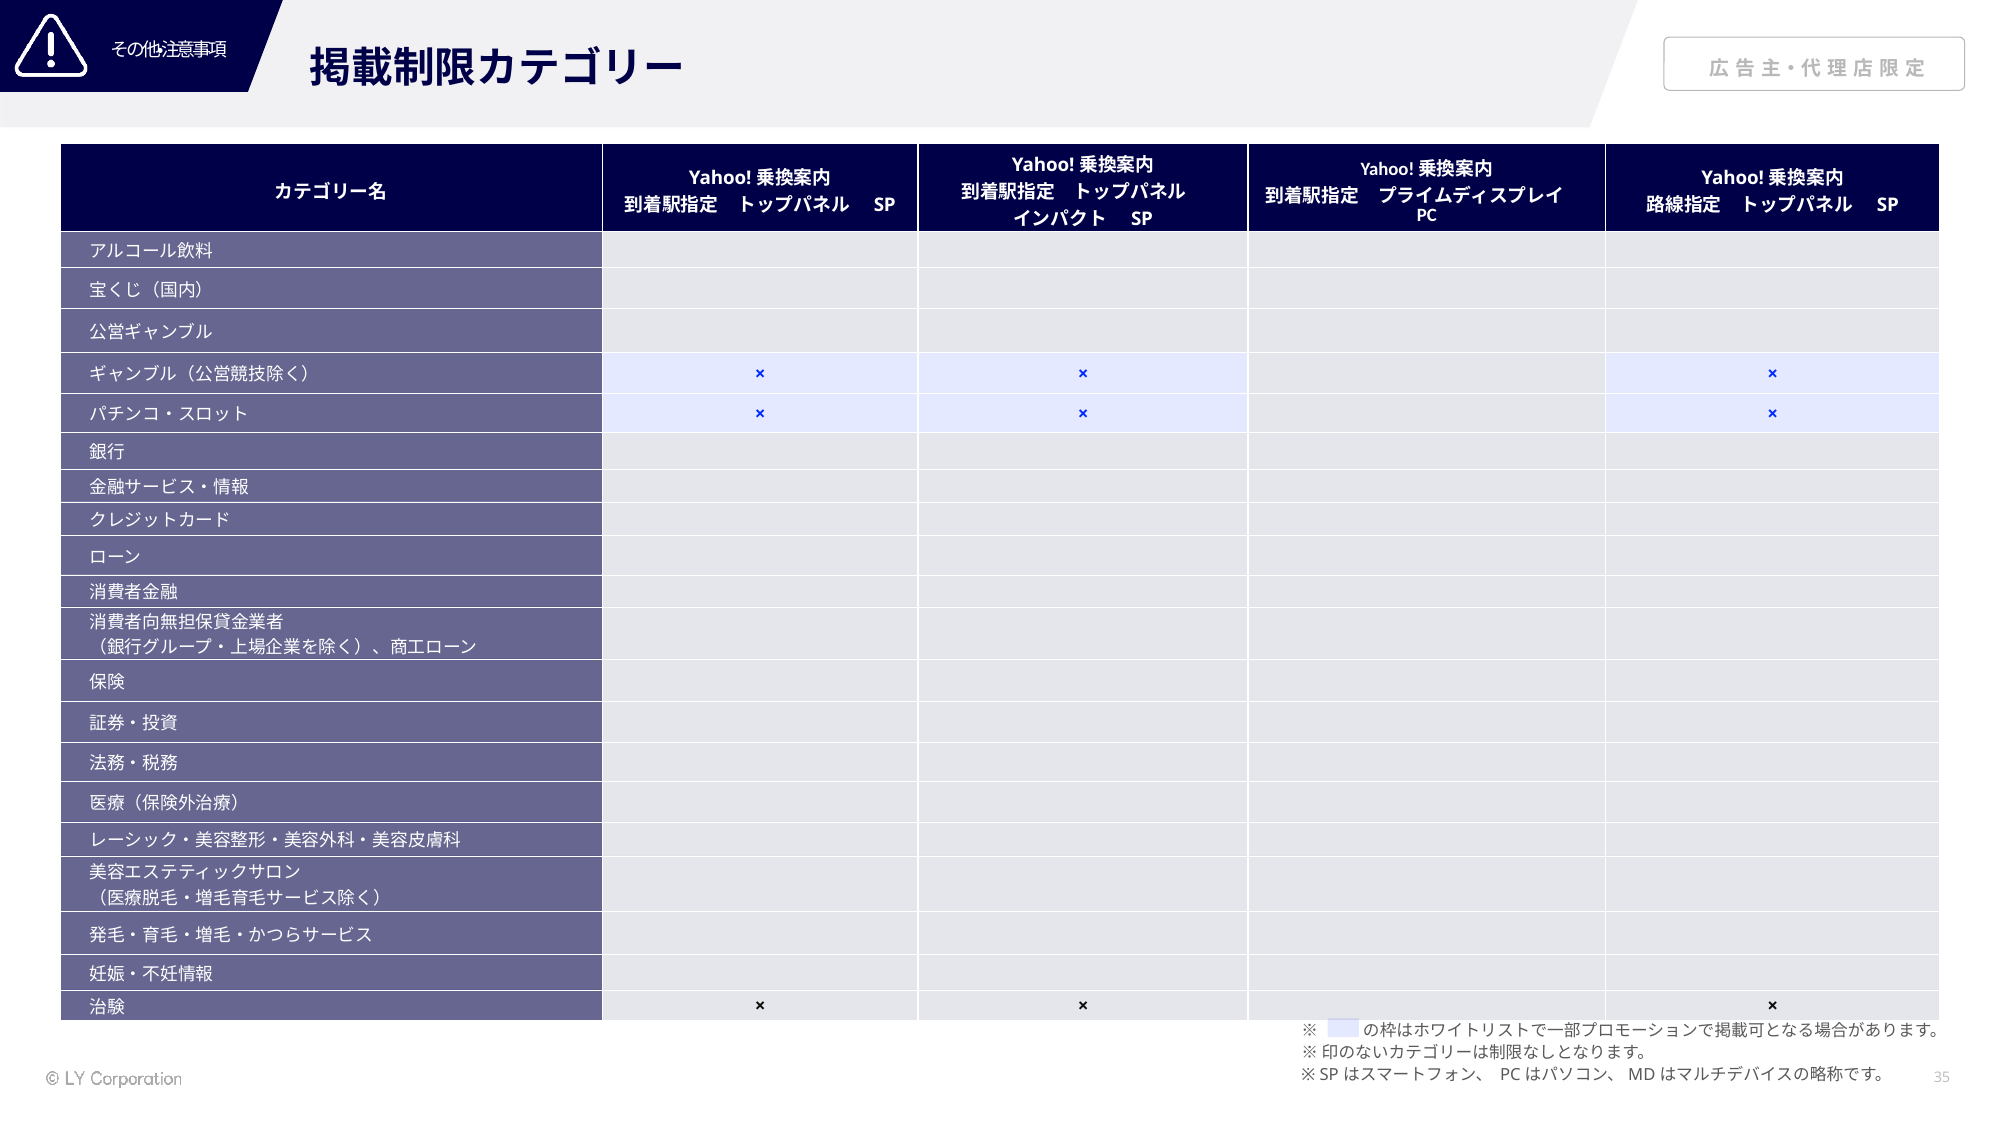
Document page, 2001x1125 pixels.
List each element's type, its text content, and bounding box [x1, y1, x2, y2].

table_cell [919, 857, 1247, 911]
picture [9, 5, 92, 87]
table_cell 発毛・育毛・増毛・かつらサービス [61, 912, 602, 954]
table_cell [1249, 268, 1605, 308]
table_cell × [603, 991, 917, 1020]
table_cell 医療（保険外治療） [61, 782, 602, 822]
table_cell [603, 268, 917, 308]
list その他・注意事項 [97, 13, 240, 81]
table_cell [1606, 470, 1939, 502]
table_cell レーシック・美容整形・美容外科・美容皮膚科 [61, 823, 602, 856]
table_cell [1606, 743, 1939, 781]
table_cell [1249, 991, 1605, 1020]
table_cell 銀行 [61, 433, 602, 469]
table_cell [603, 823, 917, 856]
table_cell × [1606, 394, 1939, 432]
table_cell [919, 536, 1247, 575]
table_cell [1249, 232, 1605, 267]
table_header Yahoo!乗換案内 路線指定 トップパネル SP [1606, 144, 1939, 231]
table_cell パチンコ・スロット [61, 394, 602, 432]
table_header Yahoo!乗換案内 到着駅指定 トップパネル SP [603, 144, 917, 231]
table_cell [603, 309, 917, 352]
picture [46, 1071, 181, 1088]
table_cell [1606, 536, 1939, 575]
table_cell [603, 955, 917, 990]
table_cell アルコール飲料 [61, 232, 602, 267]
table_cell × [1606, 353, 1939, 393]
table_cell [1606, 309, 1939, 352]
table_cell [1606, 857, 1939, 911]
table_cell [1606, 782, 1939, 822]
table_cell 法務・税務 [61, 743, 602, 781]
table_cell [603, 576, 917, 607]
table_cell [603, 743, 917, 781]
table_cell [1606, 660, 1939, 701]
table_cell [1249, 536, 1605, 575]
table_cell [919, 232, 1247, 267]
table_cell [1249, 743, 1605, 781]
table_cell クレジットカード [61, 503, 602, 535]
table_cell [603, 782, 917, 822]
table_cell [603, 470, 917, 502]
table_cell × [919, 394, 1247, 432]
table_cell [1606, 503, 1939, 535]
table_header Yahoo!乗換案内 到着駅指定 トップパネル インパクト SP [919, 144, 1247, 231]
table_cell [1606, 955, 1939, 990]
table_cell [603, 912, 917, 954]
table_cell ローン [61, 536, 602, 575]
table_cell × [603, 394, 917, 432]
table_cell 消費者金融 [61, 576, 602, 607]
table_cell [1606, 433, 1939, 469]
table_cell [1606, 702, 1939, 742]
table_cell [603, 608, 917, 659]
table_cell [1249, 394, 1605, 432]
table_cell [919, 782, 1247, 822]
table_header Yahoo!乗換案内 到着駅指定 プライムディスプレイ PC [1249, 144, 1605, 231]
table_cell ギャンブル（公営競技除く） [61, 353, 602, 393]
table_cell [919, 955, 1247, 990]
table_cell [1606, 268, 1939, 308]
table_cell [919, 912, 1247, 954]
table_cell [1249, 955, 1605, 990]
table_cell [1606, 232, 1939, 267]
table_cell [1606, 823, 1939, 856]
table_cell [1249, 608, 1605, 659]
table_cell [603, 857, 917, 911]
table_cell 治験 [61, 991, 602, 1020]
text_box ※ の枠はホワイトリストで一部プロモーションで掲載可となる場合があります。 ※ 印のないカテゴリーは制限なしとなります。 ※ SPはスマートフォン、 PCはパソコン、MDはマルチデバイスの略称です。 [1301, 1018, 1988, 1085]
table_cell [1249, 782, 1605, 822]
table_cell [919, 823, 1247, 856]
table_cell [1249, 470, 1605, 502]
table_cell [1249, 309, 1605, 352]
table_cell [603, 660, 917, 701]
table_cell [603, 433, 917, 469]
table_cell [1249, 503, 1605, 535]
table_cell [919, 702, 1247, 742]
table_cell [919, 309, 1247, 352]
table_cell [603, 702, 917, 742]
table_cell [919, 576, 1247, 607]
table_cell [1249, 912, 1605, 954]
table_cell × [603, 353, 917, 393]
list 掲載制限カテゴリー [309, 41, 1645, 97]
table_cell [1249, 433, 1605, 469]
table_cell [1606, 576, 1939, 607]
table_cell [603, 232, 917, 267]
table_cell [1249, 660, 1605, 701]
table_cell [603, 536, 917, 575]
table_cell [1606, 608, 1939, 659]
table_cell [919, 503, 1247, 535]
table_cell 宝くじ（国内） [61, 268, 602, 308]
table_cell [1249, 576, 1605, 607]
table_cell × [919, 991, 1247, 1020]
table_cell 妊娠・不妊情報 [61, 955, 602, 990]
table_cell [1249, 353, 1605, 393]
table_cell [919, 433, 1247, 469]
table_cell [1249, 857, 1605, 911]
text_box [1327, 1018, 1359, 1038]
table_cell [919, 608, 1247, 659]
table_cell [603, 503, 917, 535]
table_cell 消費者向無担保貸金業者 （銀行グループ・上場企業を除く）、商工ローン [61, 608, 602, 659]
table_cell [919, 660, 1247, 701]
table_header カテゴリー名 [61, 144, 602, 231]
table_cell 金融サービス・情報 [61, 470, 602, 502]
table_cell [1606, 912, 1939, 954]
table_cell 証券・投資 [61, 702, 602, 742]
table_cell [1249, 823, 1605, 856]
table_cell 保険 [61, 660, 602, 701]
table_cell × [919, 353, 1247, 393]
table_cell [1249, 702, 1605, 742]
table_cell × [1606, 991, 1939, 1018]
table_cell [919, 470, 1247, 502]
table_cell 公営ギャンブル [61, 309, 602, 352]
table_cell [919, 268, 1247, 308]
table_cell 美容エステティックサロン （医療脱毛・増毛育毛サービス除く） [61, 857, 602, 911]
table_cell [919, 743, 1247, 781]
